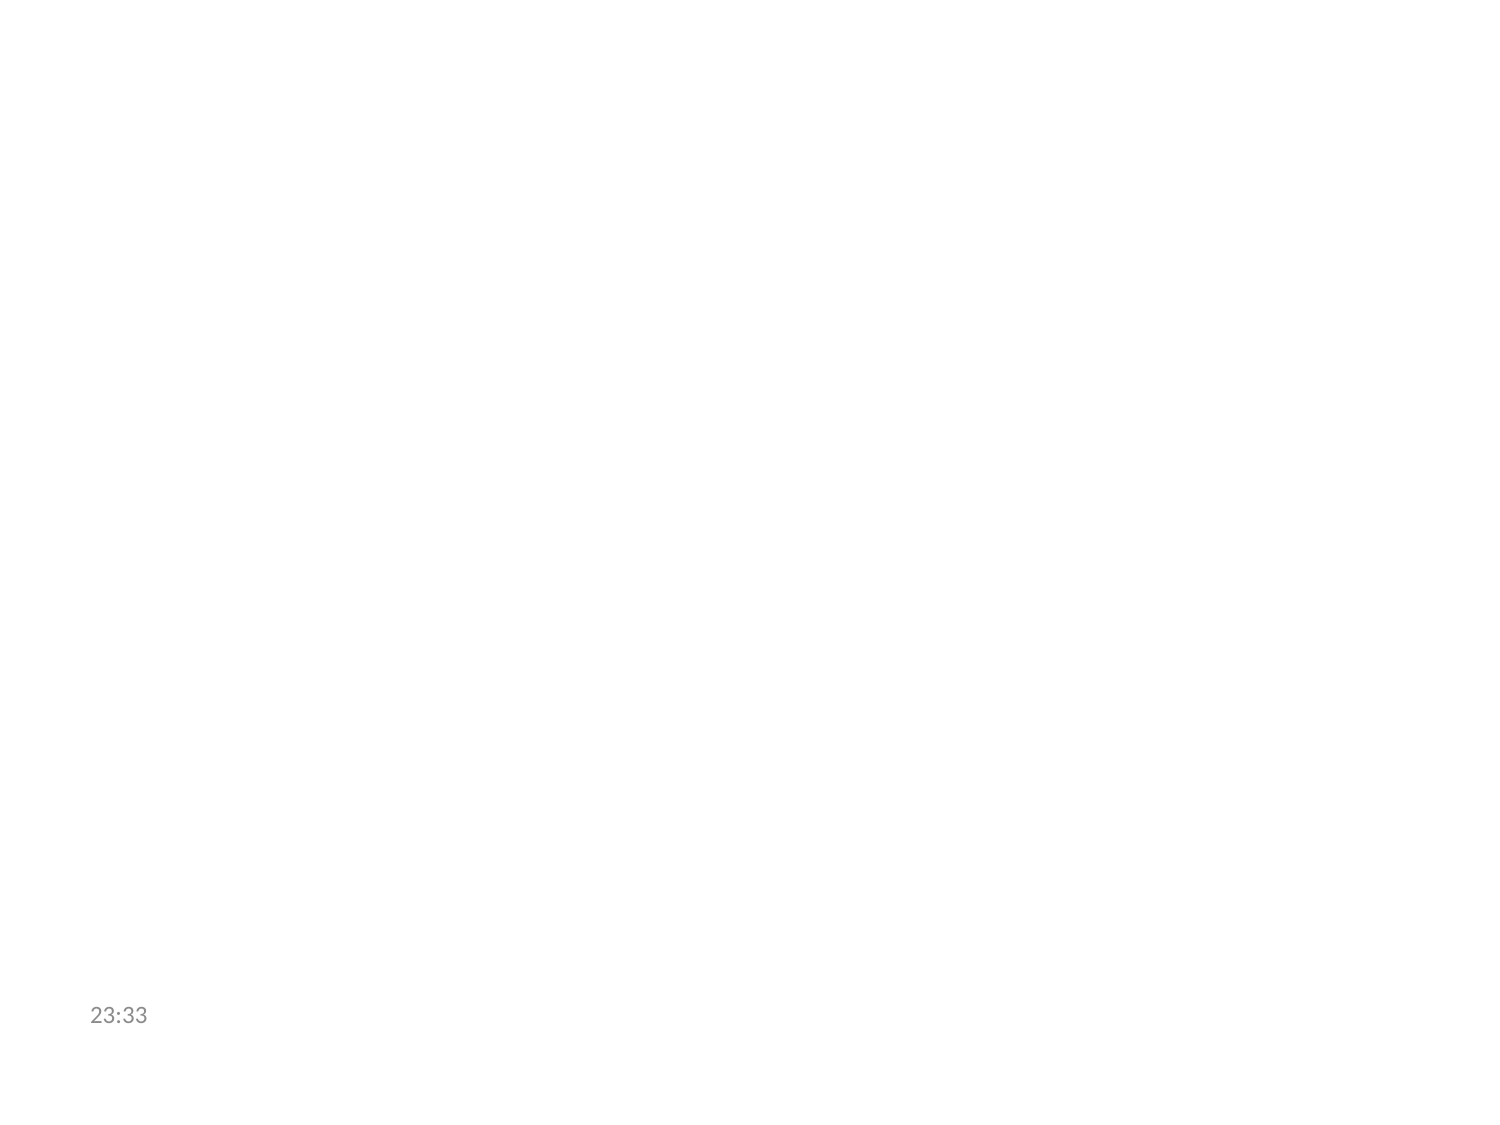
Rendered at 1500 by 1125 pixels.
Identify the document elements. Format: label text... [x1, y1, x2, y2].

text_box 15:35 [75, 983, 425, 1044]
